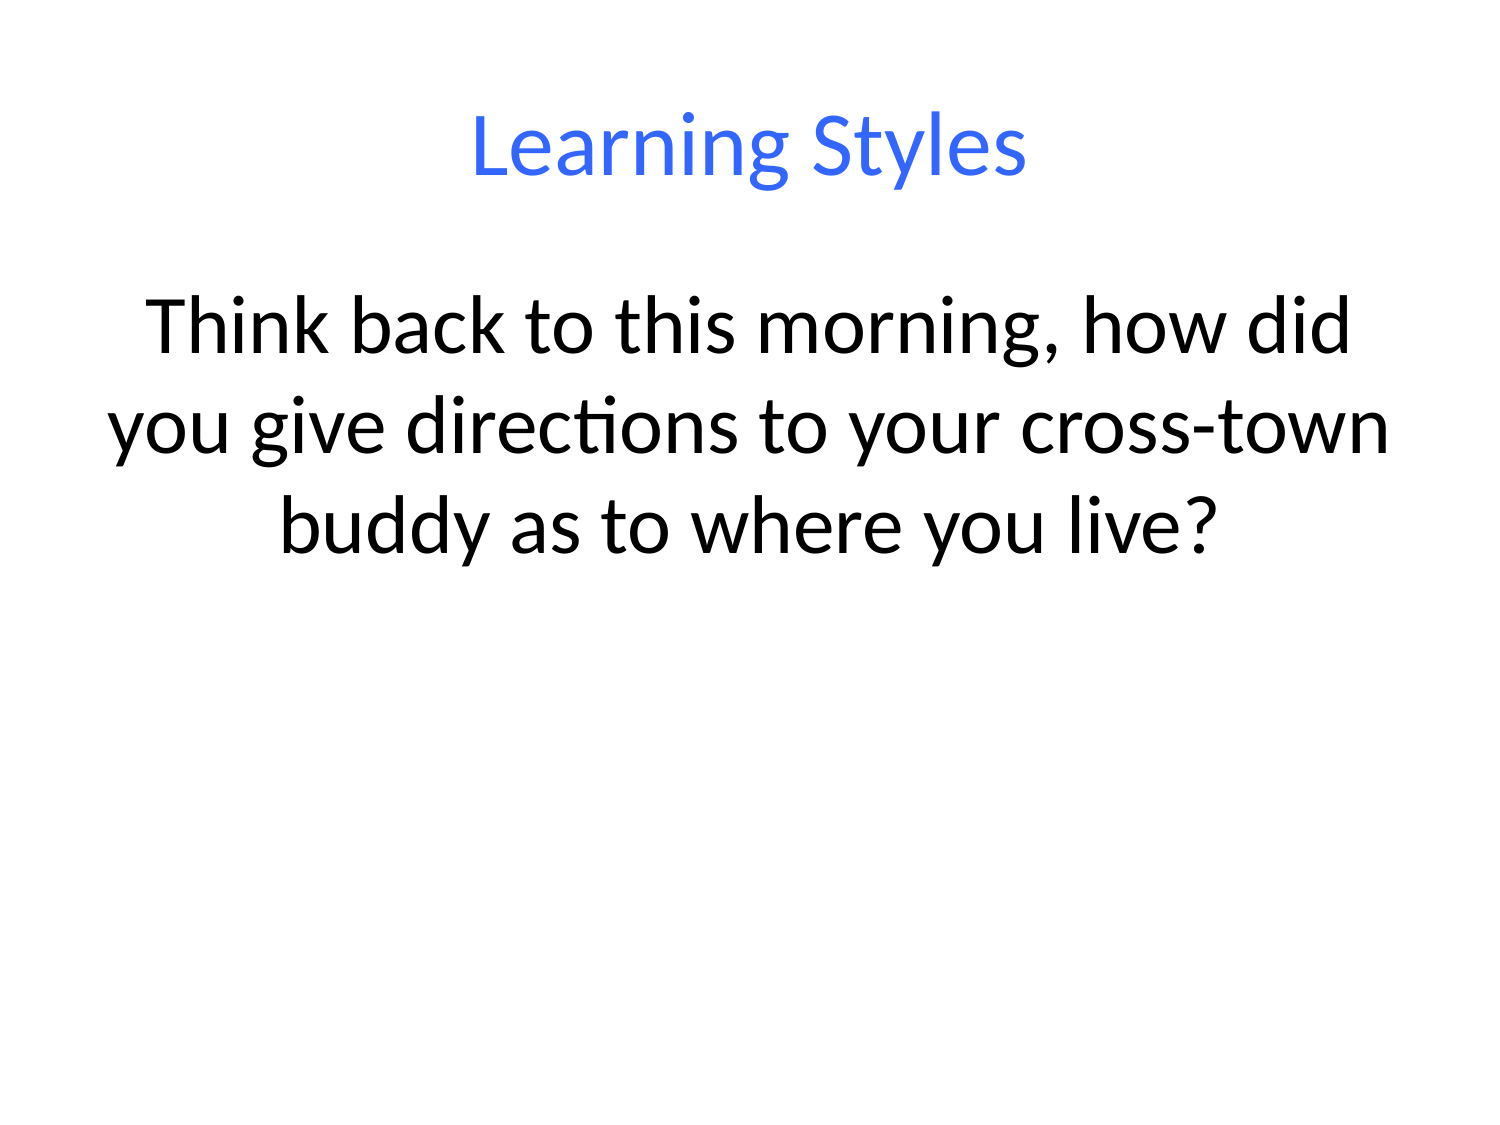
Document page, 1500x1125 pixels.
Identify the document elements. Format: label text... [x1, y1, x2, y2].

list Think back to this morning, how did you give directions to your cross-town buddy as to where you live? [75, 262, 1425, 1005]
title Learning Styles [75, 45, 1425, 233]
